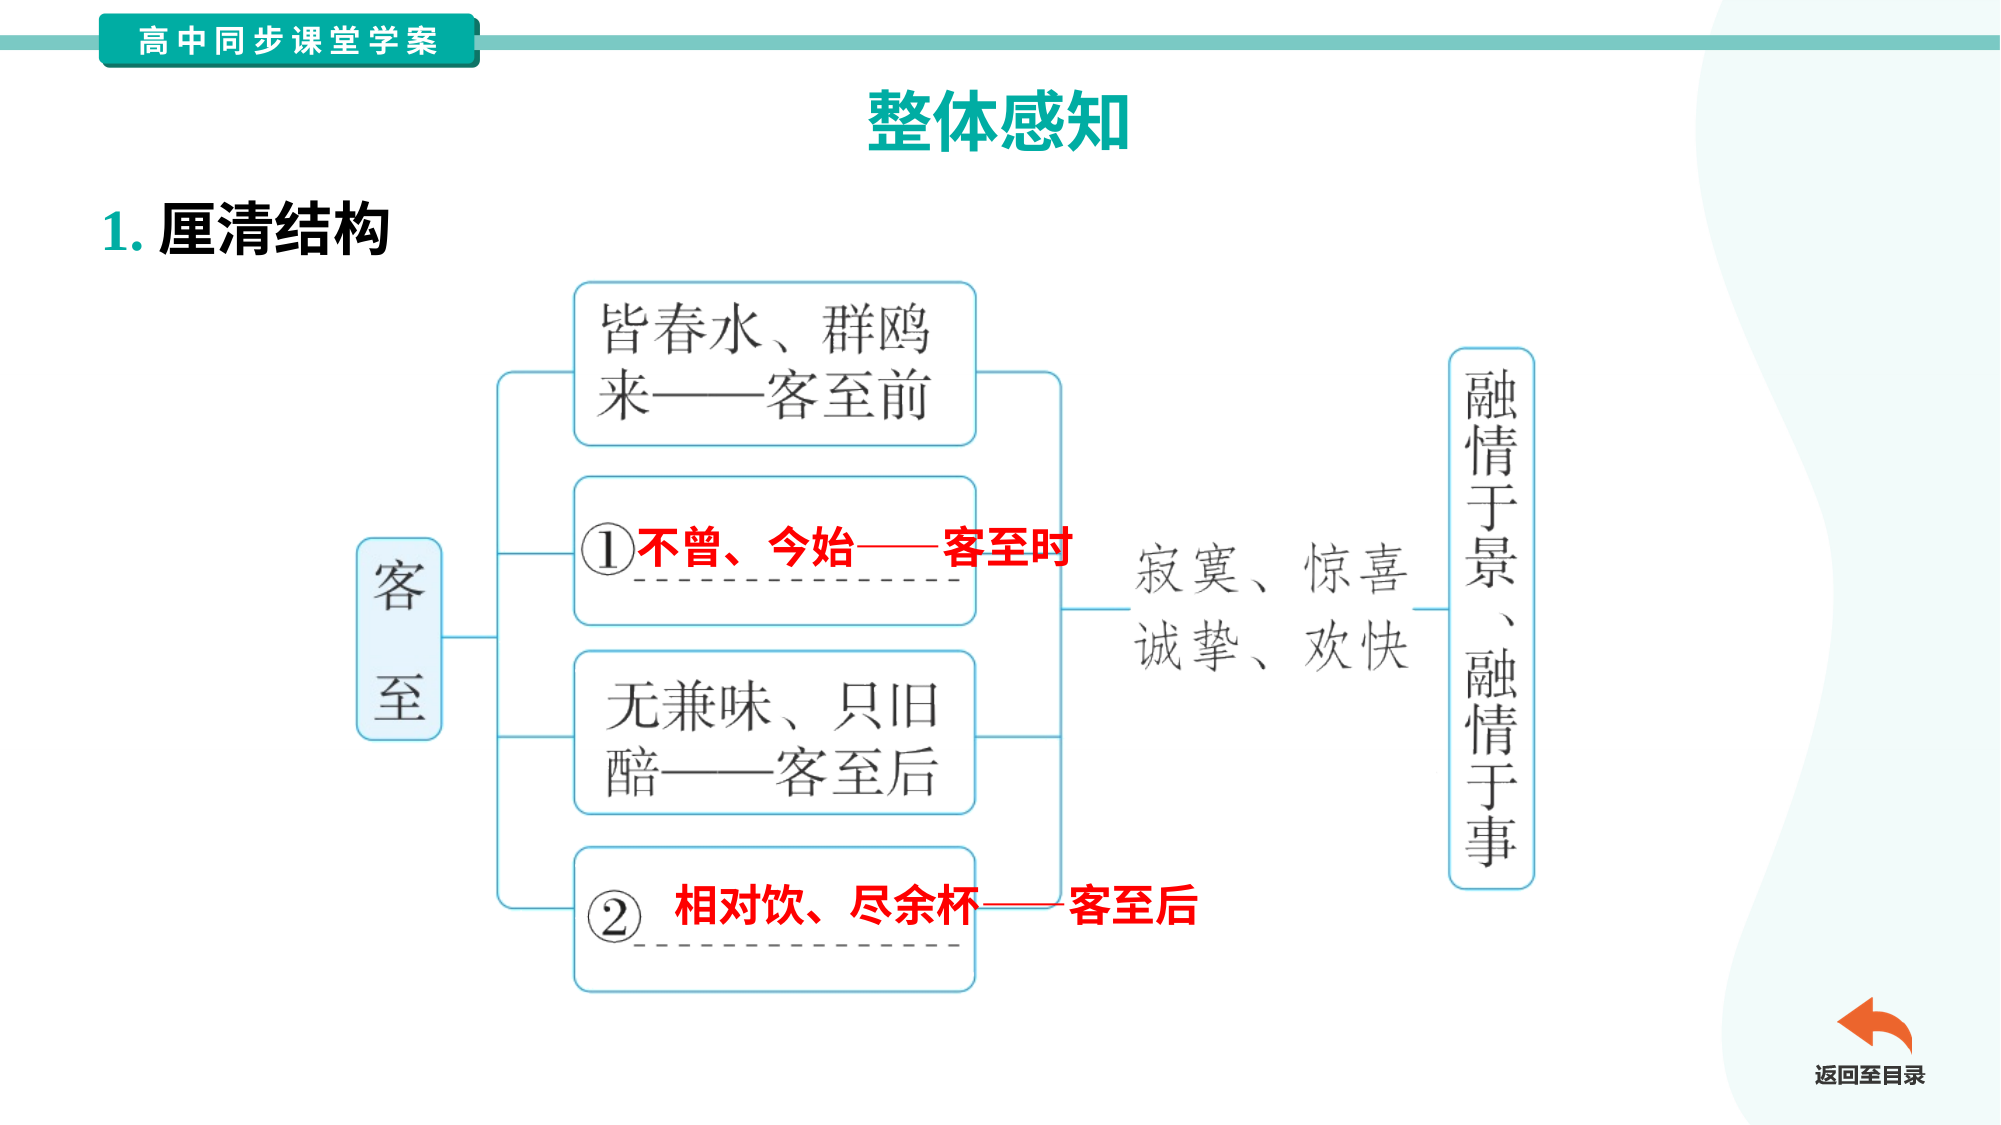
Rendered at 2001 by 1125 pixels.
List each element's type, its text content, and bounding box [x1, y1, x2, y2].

picture [0, 0, 2000, 1125]
text_box 1.厘清结构 [100, 158, 1899, 252]
text_box 整体感知 [100, 76, 1899, 157]
